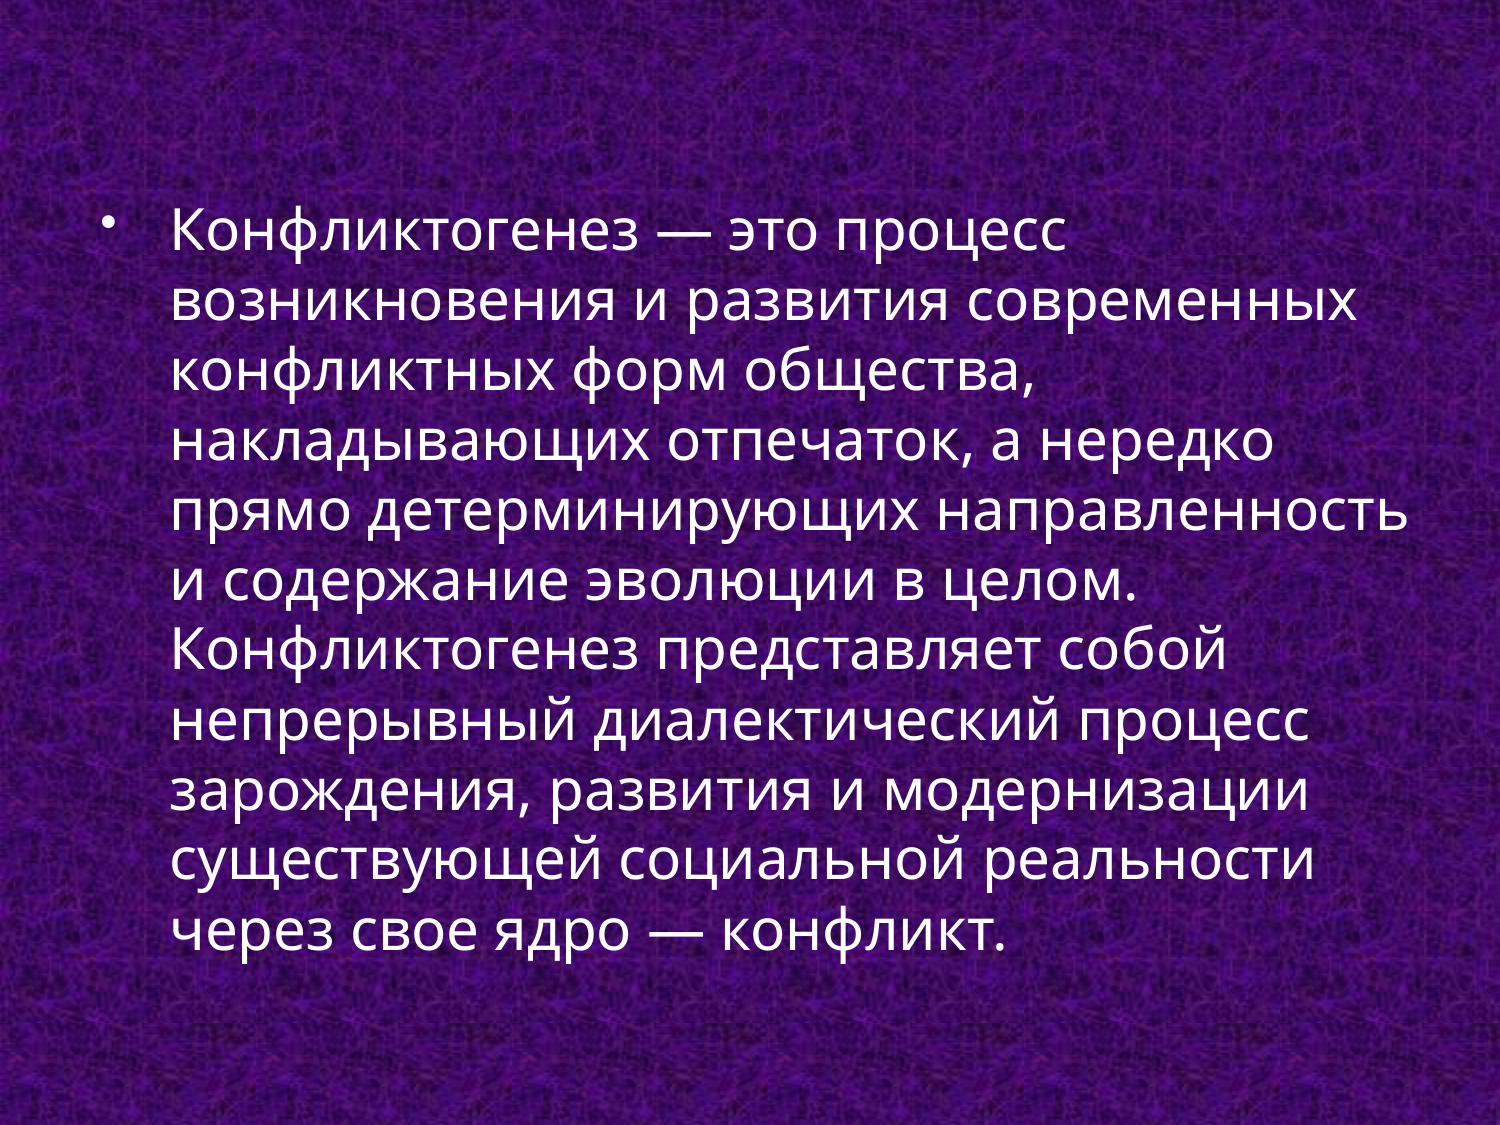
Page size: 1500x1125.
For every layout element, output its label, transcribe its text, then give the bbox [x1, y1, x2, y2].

list Конфликтогенез — это процесс возникновения и развития современных конфликтных форм общества, накладывающих отпечаток, а нередко прямо детерминирующих направленность и содержание эволюции в целом. Конфликтогенез представляет собой непрерывный диалектический процесс зарождения, развития и модернизации существующей социальной реальности через свое ядро — конфликт. [64, 184, 1425, 1035]
picture [0, 0, 1500, 1125]
